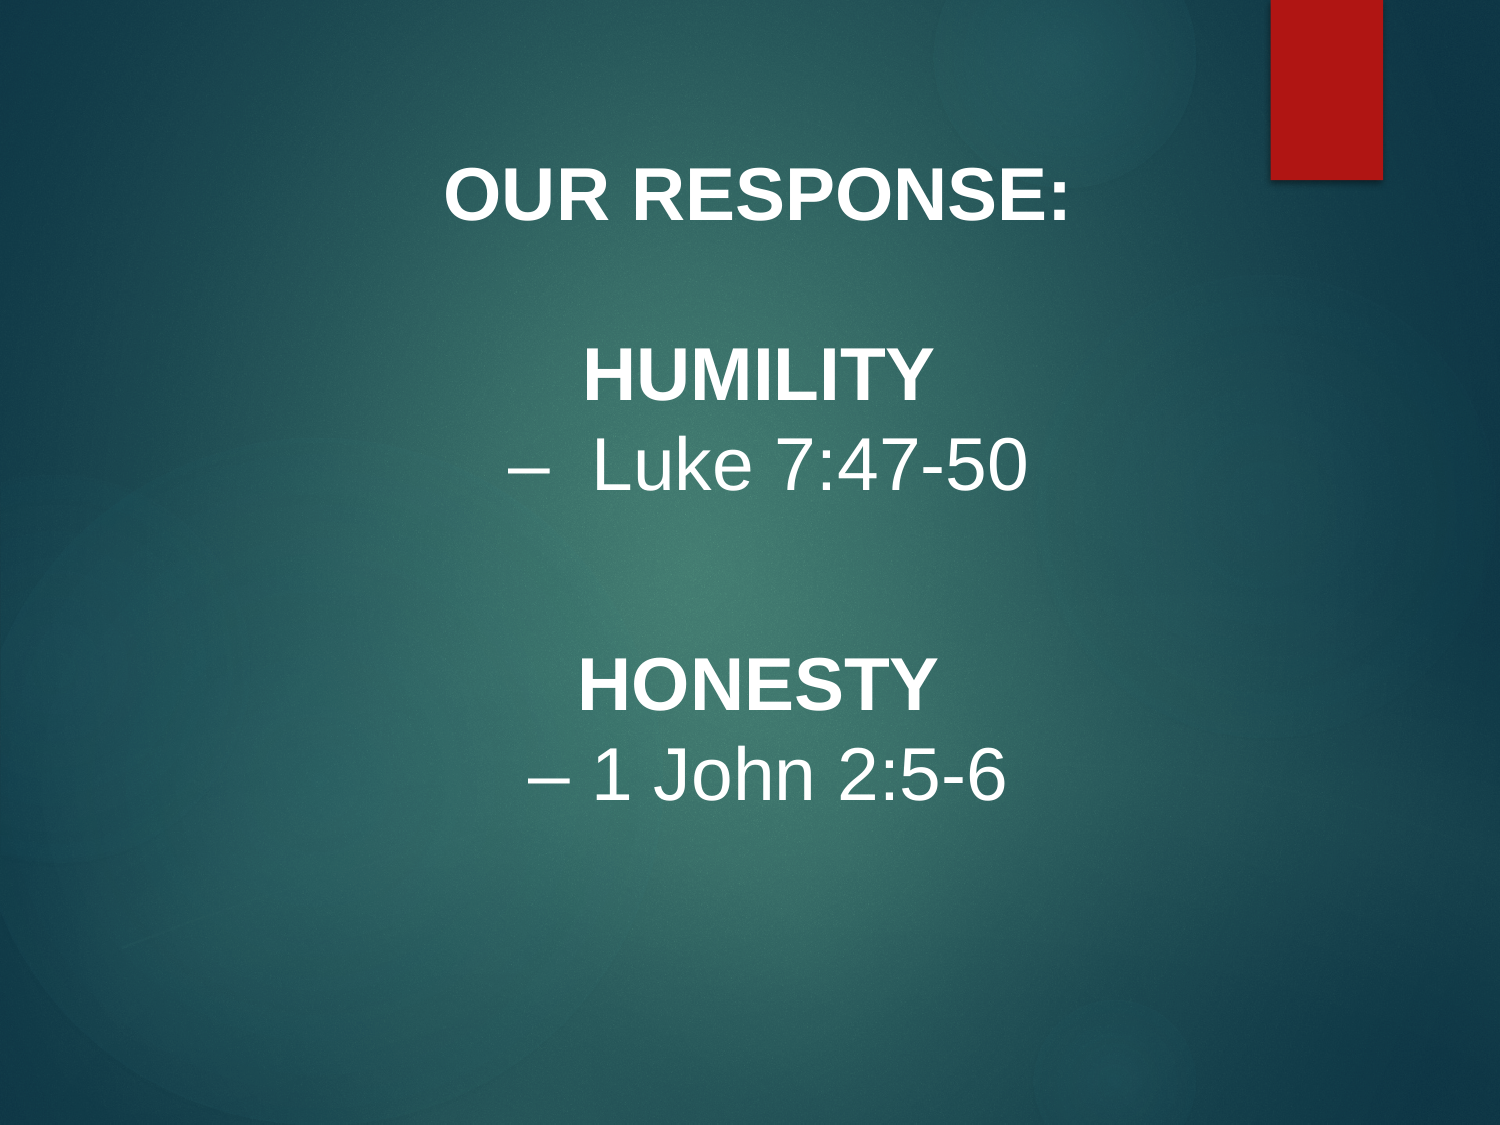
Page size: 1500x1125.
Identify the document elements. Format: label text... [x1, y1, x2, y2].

text_box OUR RESPONSE: HUMILITY – Luke 7:47-50 HONESTY – 1 John 2:5-6 [145, 138, 1392, 859]
